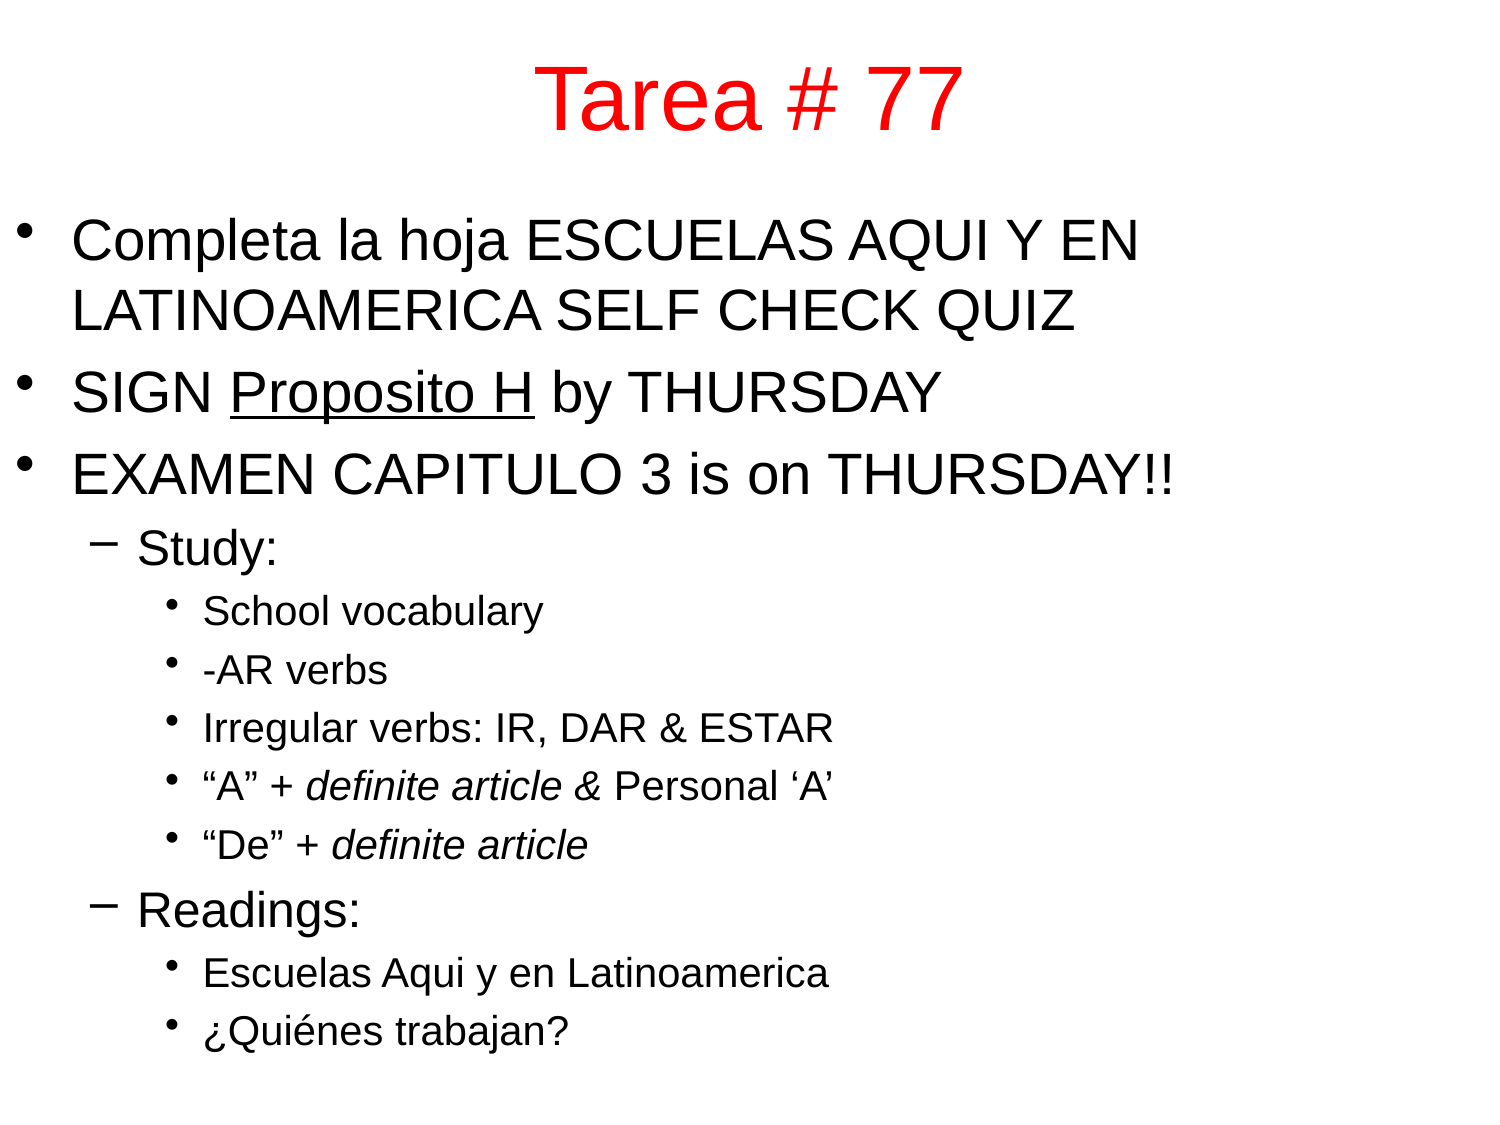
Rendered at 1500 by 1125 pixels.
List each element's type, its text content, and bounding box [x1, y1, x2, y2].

list Completa la hoja ESCUELAS AQUI Y EN LATINOAMERICA SELF CHECK QUIZ SIGN Proposito H by THURSDAY EXAMEN CAPITULO 3 is on THURSDAY!! Study: School vocabulary -AR verbs Irregular verbs: IR, DAR & ESTAR “A” + definite article & Personal ‘A’ “De” + definite article Readings: Escuelas Aqui y en Latinoamerica ¿Quiénes trabajan? [0, 195, 1500, 938]
title Tarea # 77 [75, 0, 1425, 188]
